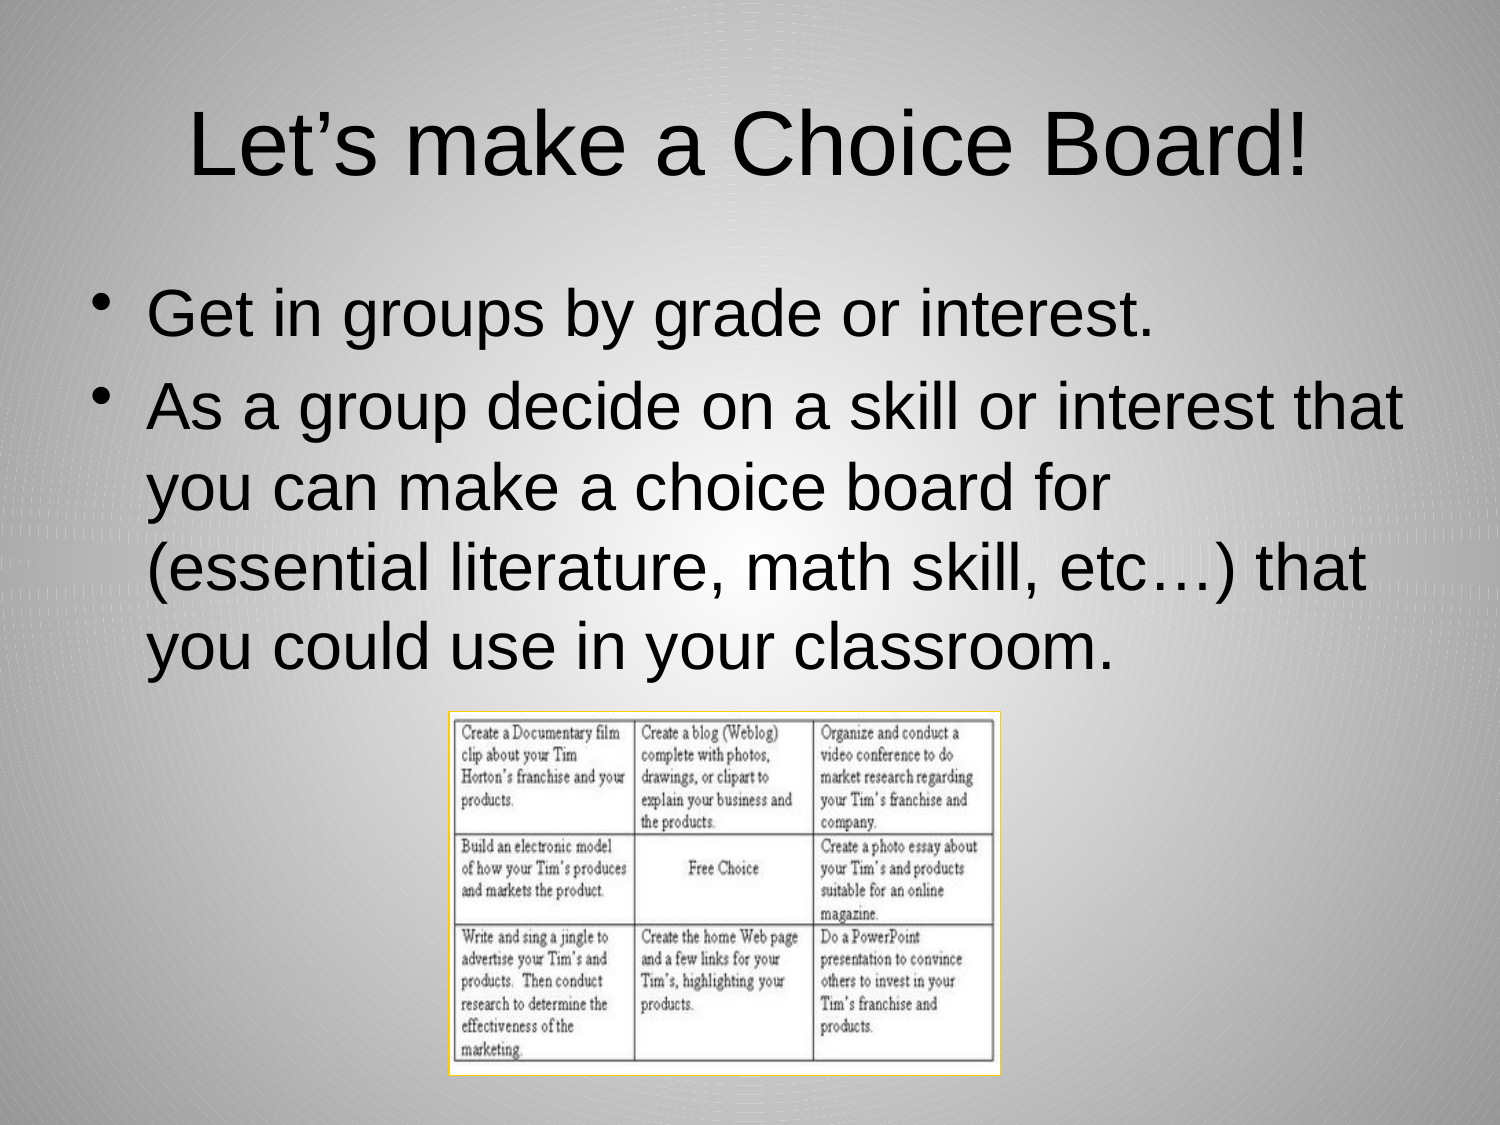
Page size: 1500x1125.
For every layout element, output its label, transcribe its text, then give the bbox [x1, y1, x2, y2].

picture [449, 712, 1001, 1076]
title Let’s make a Choice Board! [74, 44, 1426, 233]
list Get in groups by grade or interest. As a group decide on a skill or interest that you can make a choice board for (essential literature, math skill, etc…) that you could use in your classroom. [74, 262, 1426, 1006]
